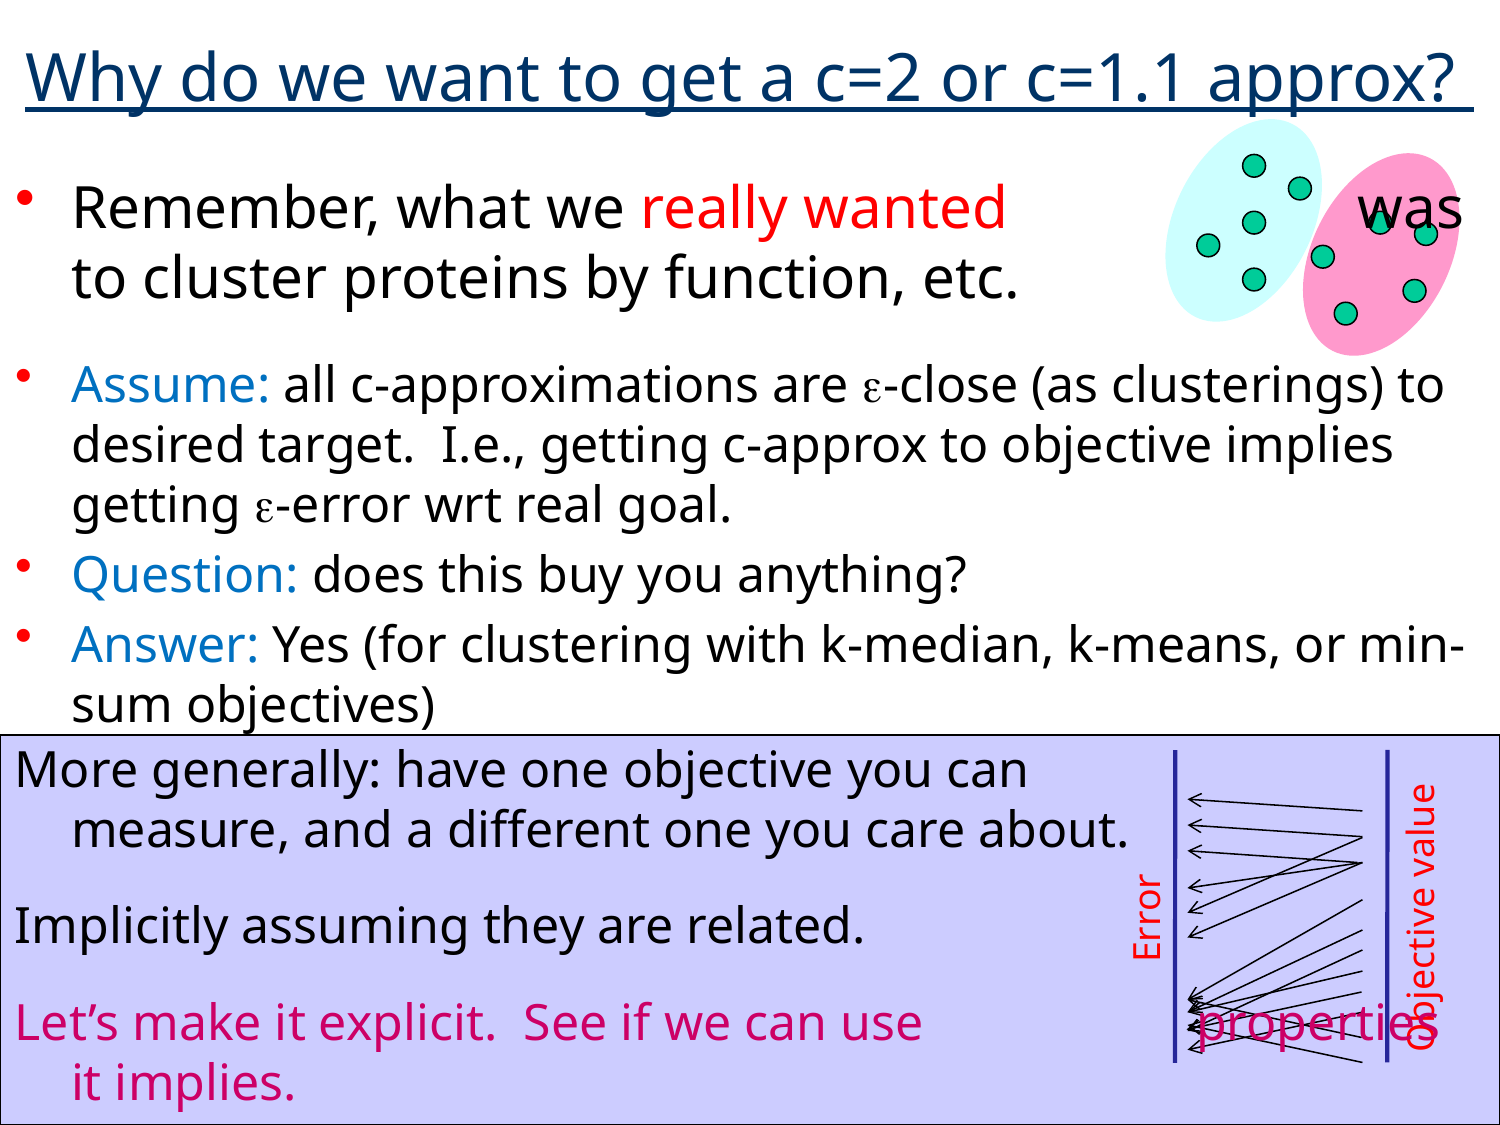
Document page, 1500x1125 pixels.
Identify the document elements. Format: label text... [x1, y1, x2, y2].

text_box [1186, 798, 1363, 1063]
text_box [1174, 112, 1451, 363]
text_box Why do we want to get a c=2 or c=1.1 approx? [0, 12, 1500, 138]
list Remember, what we really wanted was to cluster proteins by function, etc. Assume: all c-approximations are -close (as clusterings) to desired target. I.e., getting c-approx to objective implies getting -error wrt real goal. Question: does this buy you anything? Answer: Yes (for clustering with k-median, k-means, or min-sum objectives) [0, 162, 1500, 734]
text_box [0, 734, 1500, 1125]
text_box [1114, 749, 1451, 1072]
text_box More generally: have one objective you can measure, and a different one you care about. Implicitly assuming they are related. Let’s make it explicit. See if we can use properties it implies. [0, 730, 1492, 1118]
